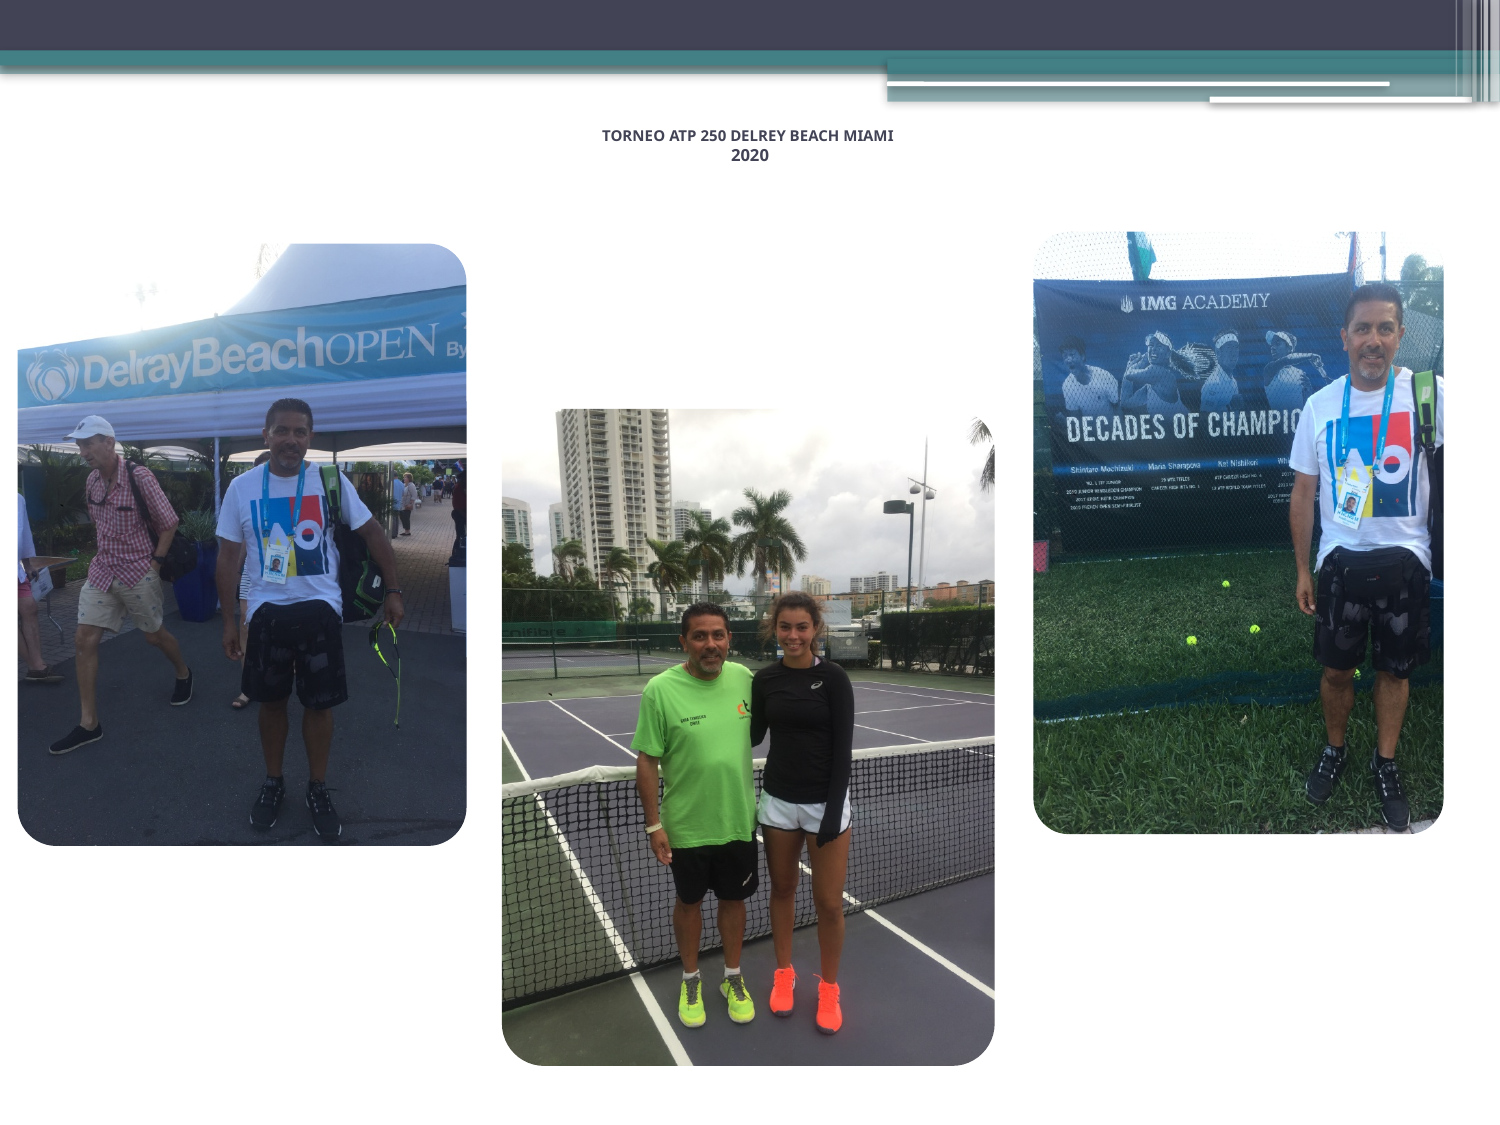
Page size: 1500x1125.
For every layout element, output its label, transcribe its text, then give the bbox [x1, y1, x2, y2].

picture [1033, 231, 1444, 835]
picture [17, 243, 467, 847]
title TORNEO ATP 250 DELREY BEACH MIAMI 2020 [75, 78, 1425, 173]
picture [501, 408, 995, 1067]
